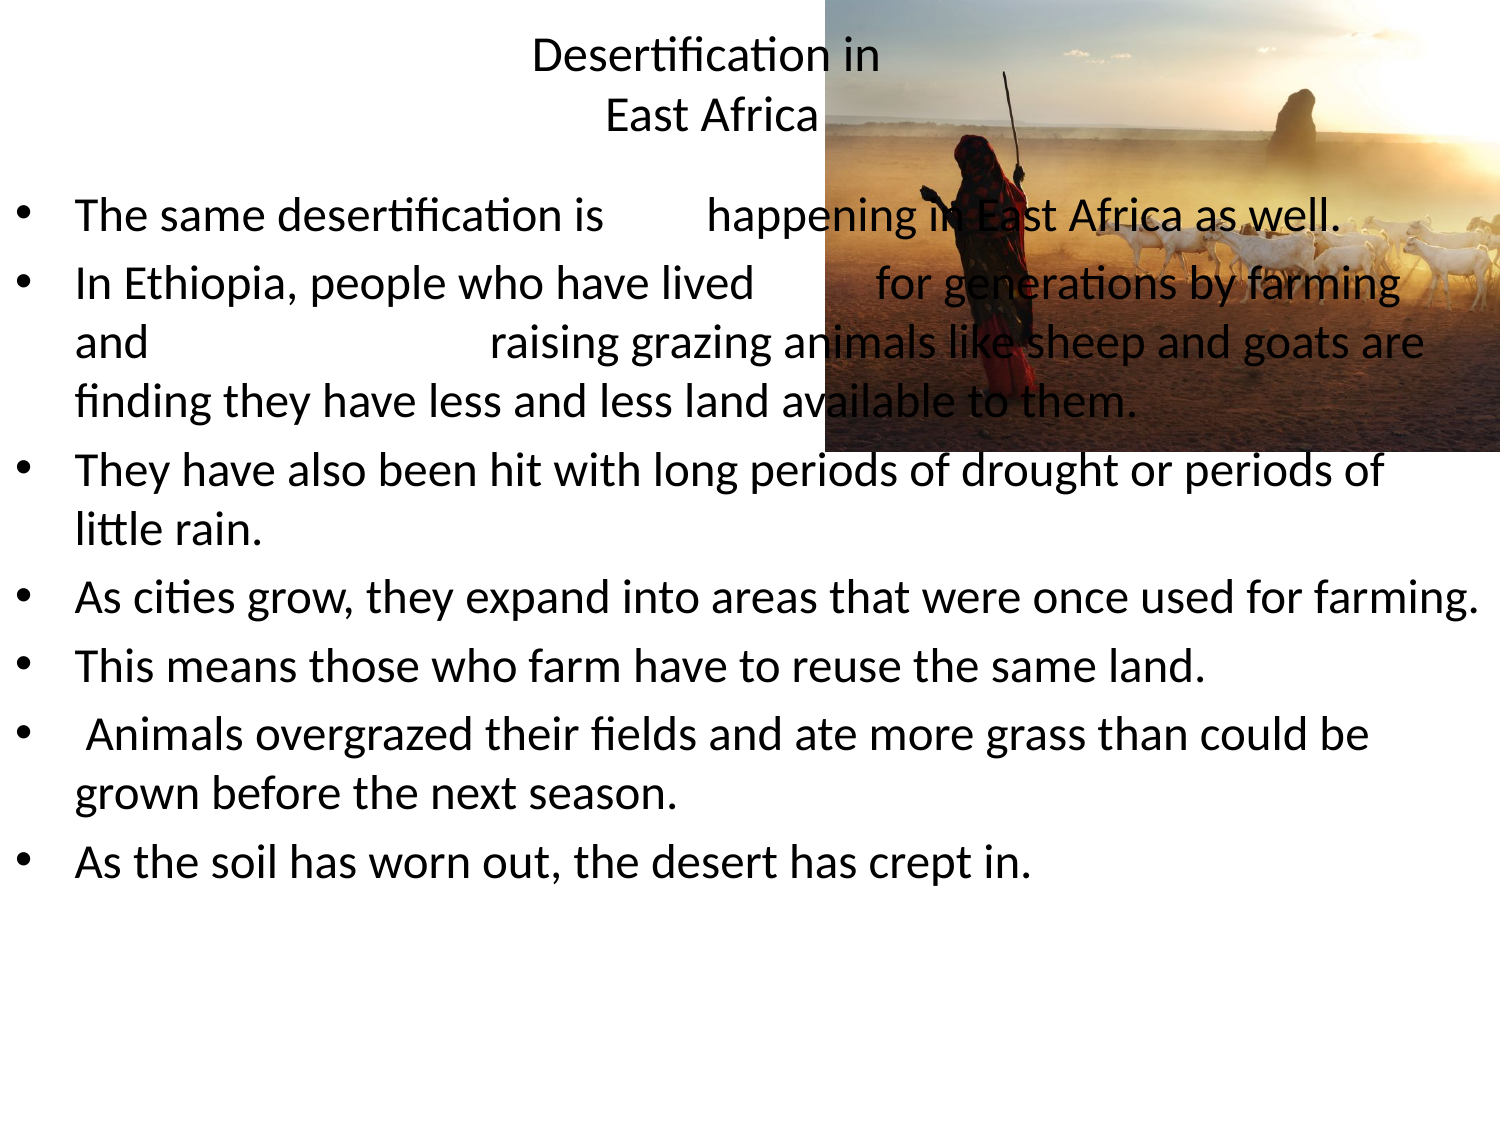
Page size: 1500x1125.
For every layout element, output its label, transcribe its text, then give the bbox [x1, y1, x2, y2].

list The same desertification is happening in East Africa as well. In Ethiopia, people who have lived for generations by farming and raising grazing animals like sheep and goats are finding they have less and less land available to them. They have also been hit with long periods of drought or periods of little rain. As cities grow, they expand into areas that were once used for farming. This means those who farm have to reuse the same land. Animals overgrazed their fields and ate more grass than could be grown before the next season. As the soil has worn out, the desert has crept in. [0, 174, 1500, 918]
picture [824, 0, 1500, 453]
title Desertification in East Africa [0, 12, 819, 150]
